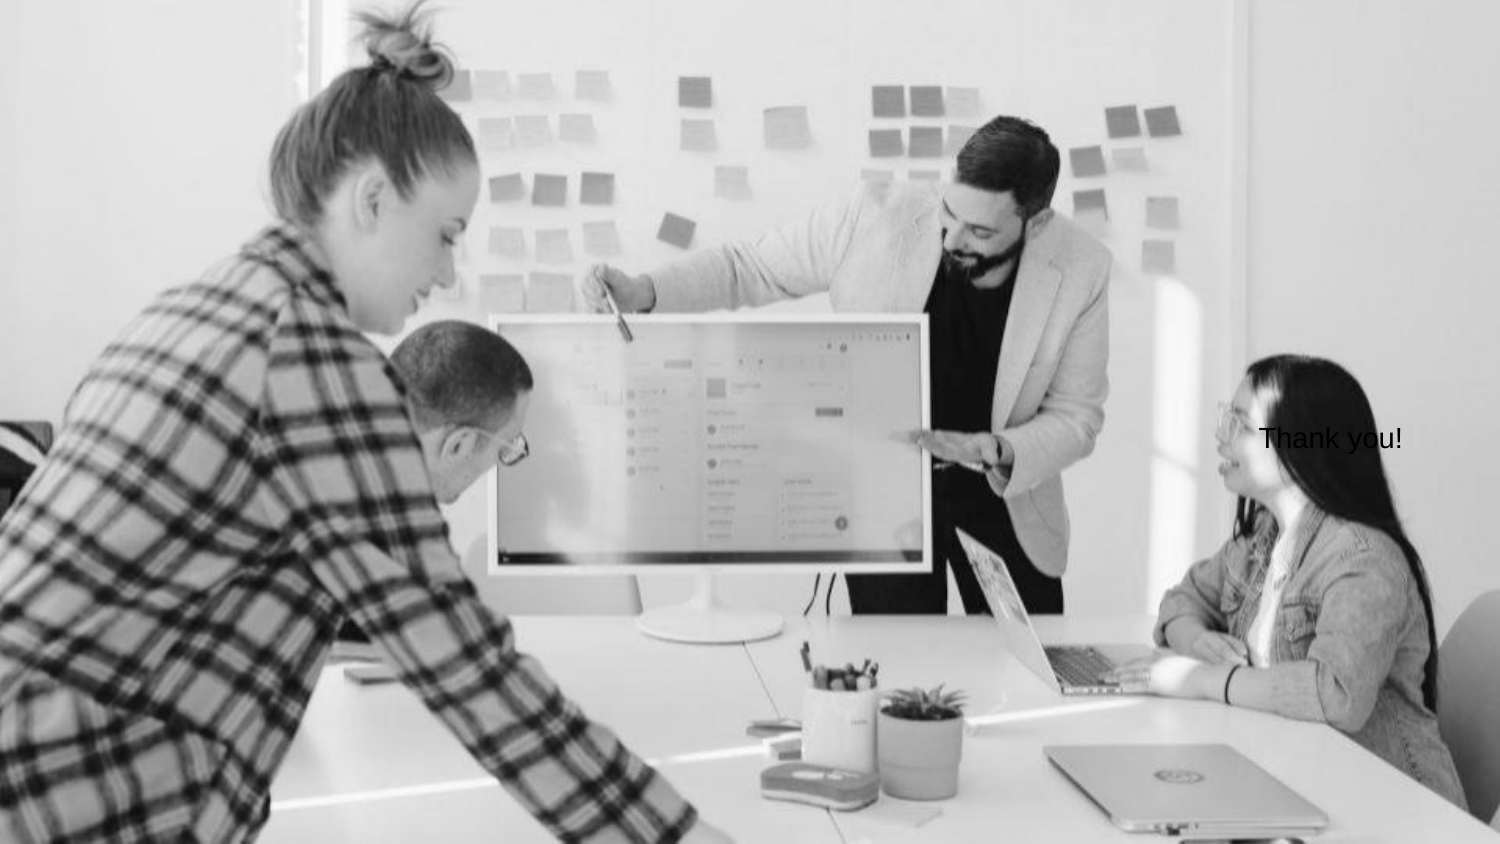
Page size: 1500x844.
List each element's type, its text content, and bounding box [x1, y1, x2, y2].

title Thank you! [594, 166, 1419, 708]
picture [0, 0, 1500, 844]
